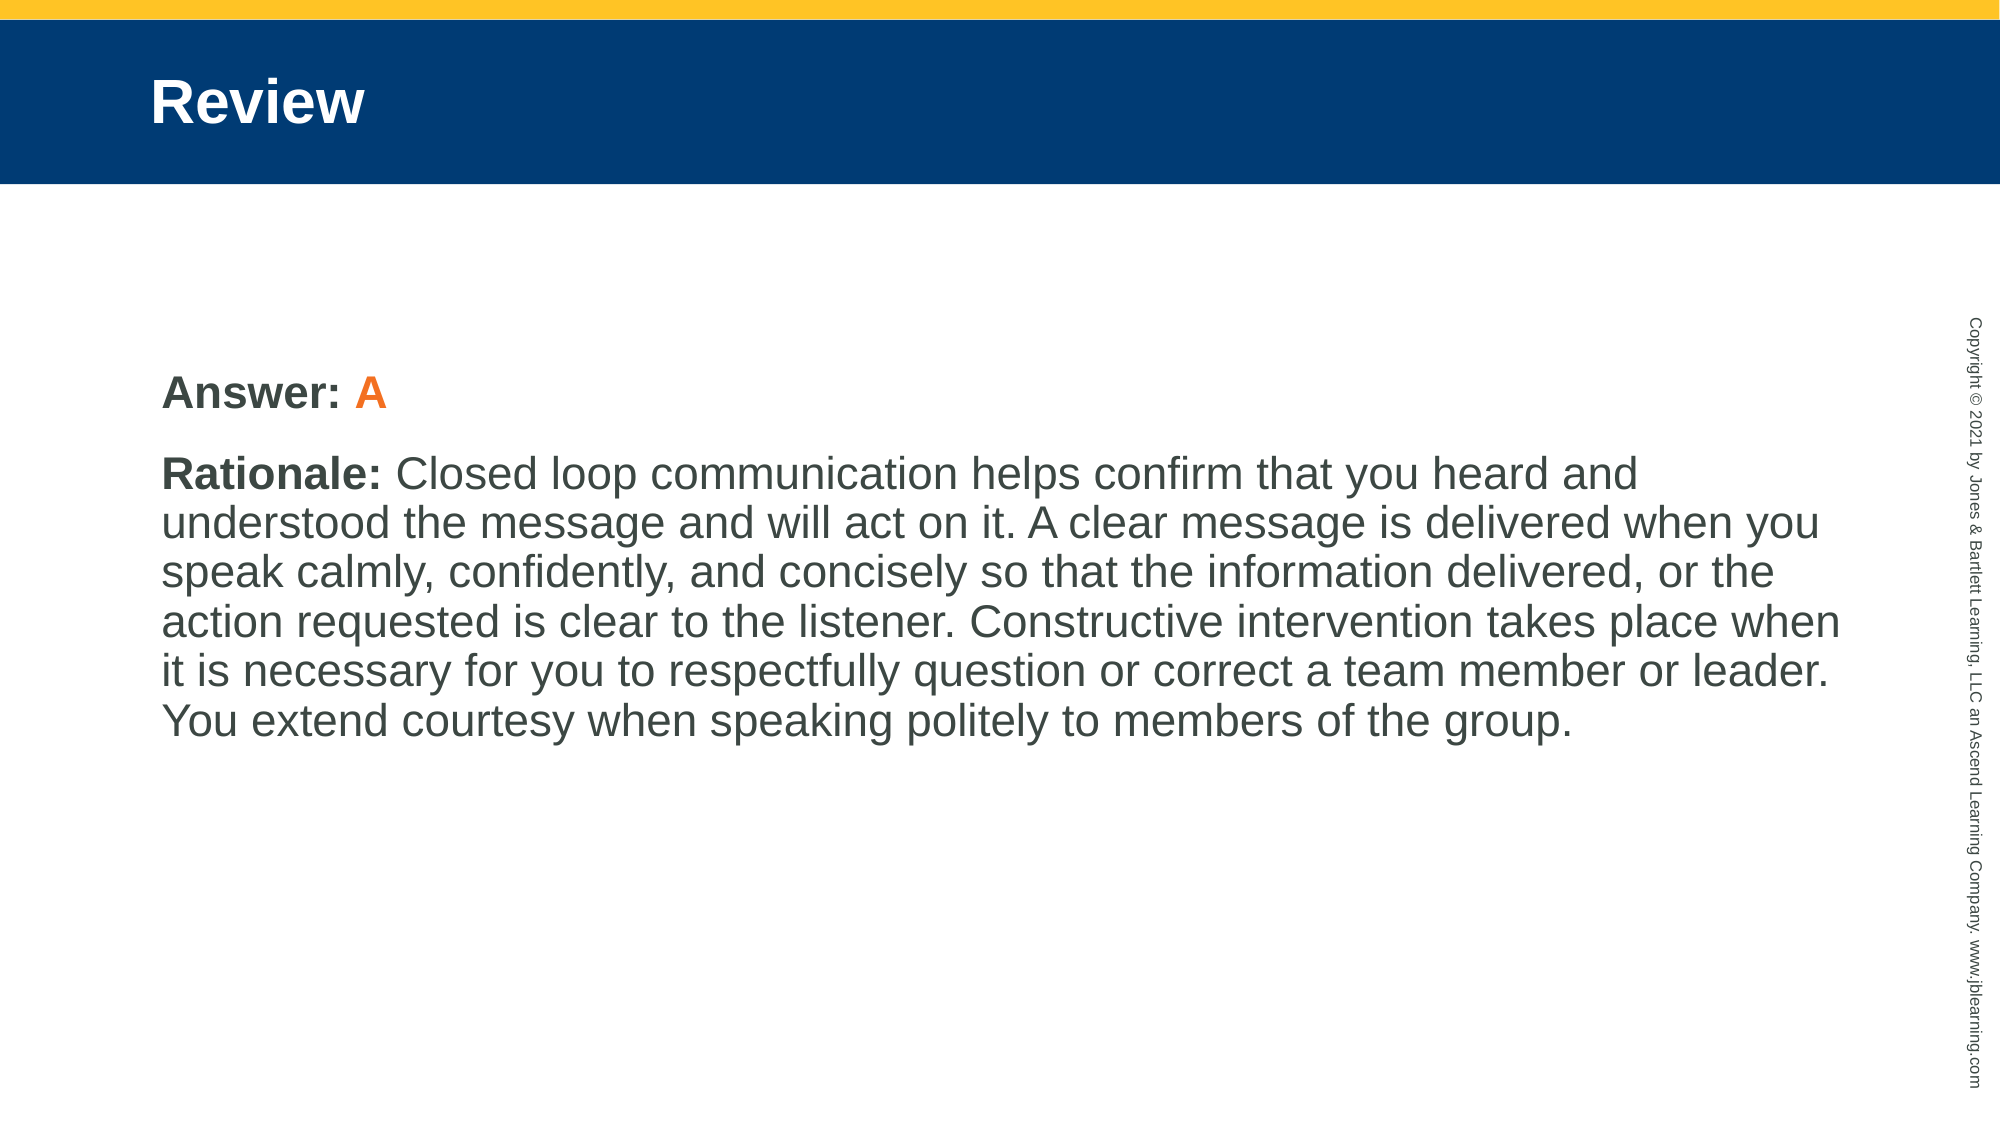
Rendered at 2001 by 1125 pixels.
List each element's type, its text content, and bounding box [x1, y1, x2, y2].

list Answer: A Rationale: Closed loop communication helps confirm that you heard and understood the message and will act on it. A clear message is delivered when you speak calmly, confidently, and concisely so that the information delivered, or the action requested is clear to the listener. Constructive intervention takes place when it is necessary for you to respectfully question or correct a team member or leader. You extend courtesy when speaking politely to members of the group. [146, 361, 1859, 1016]
title Review [0, 19, 2000, 185]
